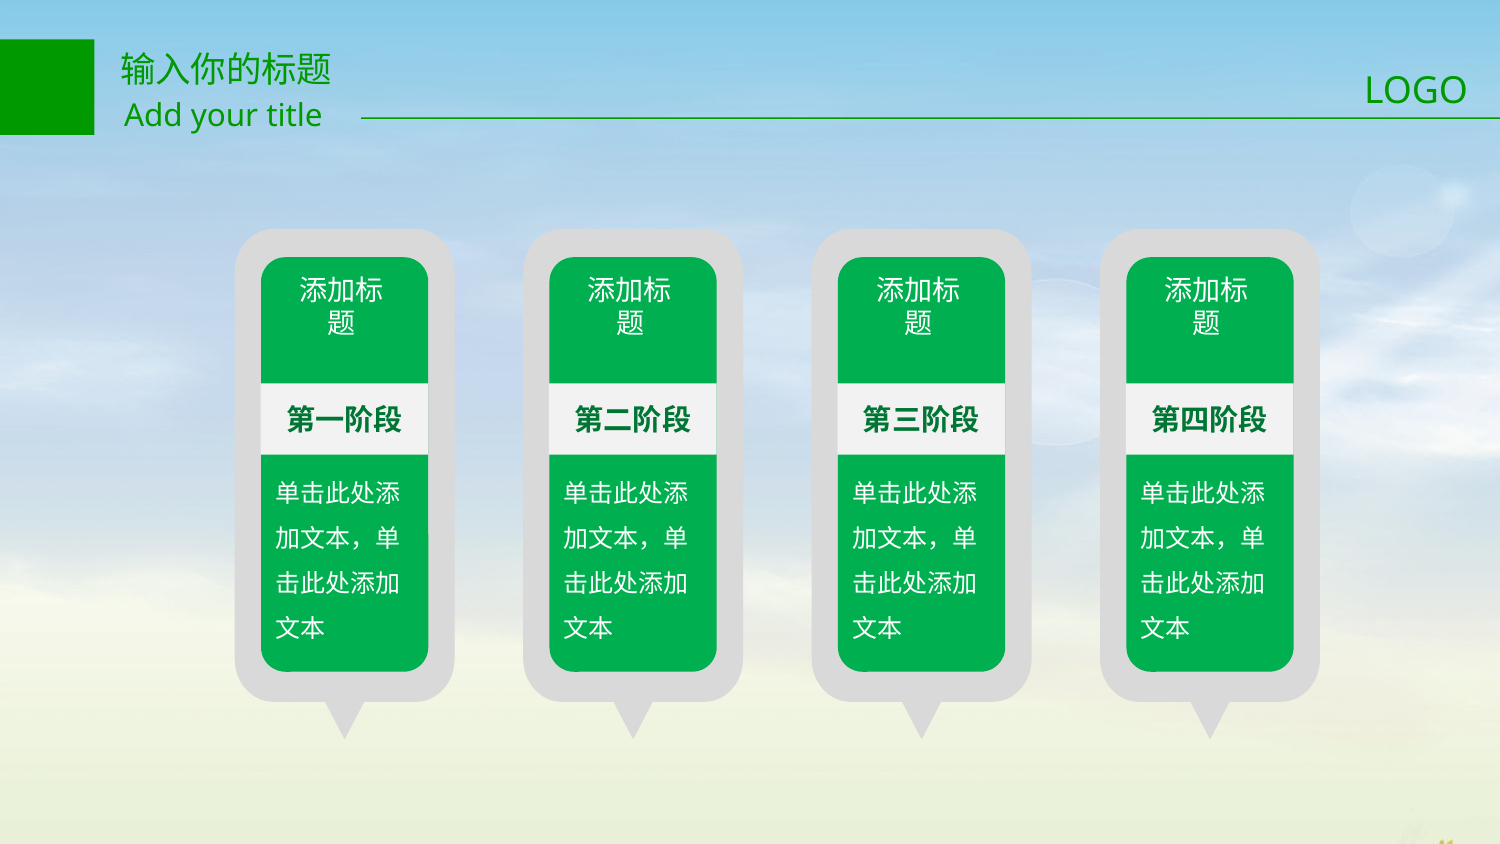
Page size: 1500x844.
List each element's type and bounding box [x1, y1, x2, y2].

text_box [235, 229, 455, 739]
text_box [523, 229, 743, 739]
text_box [1100, 229, 1320, 739]
picture [0, 0, 1500, 844]
text_box [811, 229, 1032, 739]
